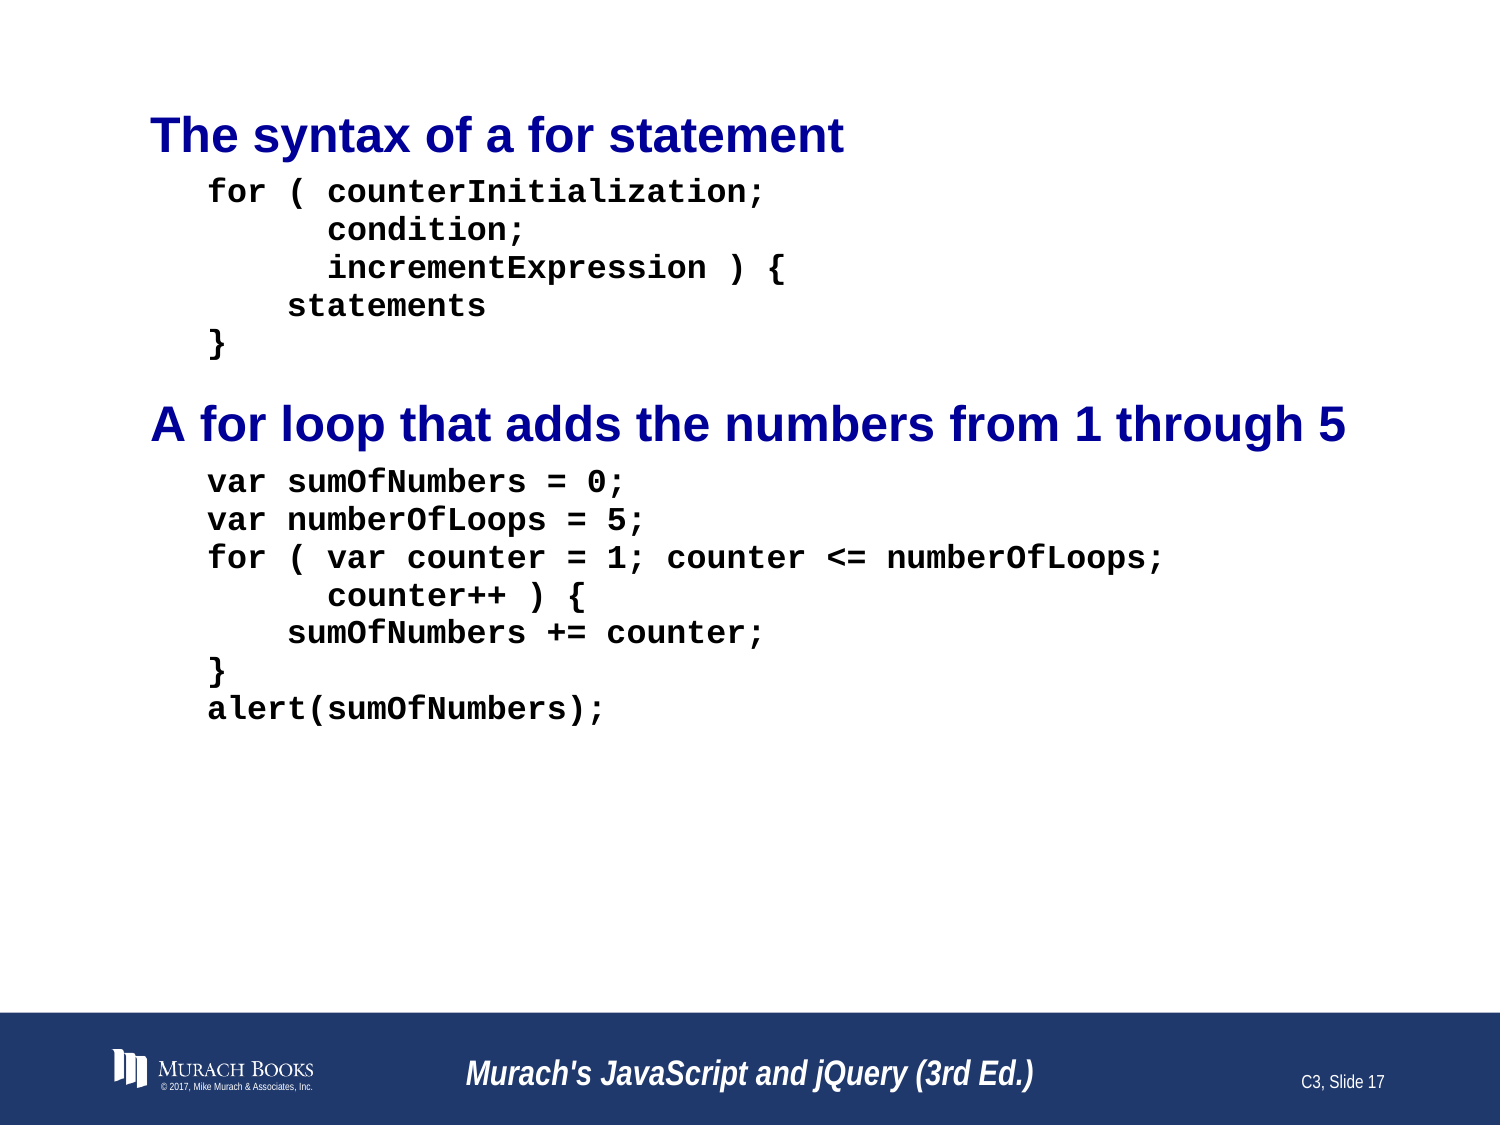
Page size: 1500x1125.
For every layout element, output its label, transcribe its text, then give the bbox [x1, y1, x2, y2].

footer © 2017, Mike Murach & Associates, Inc. [12, 1025, 463, 1100]
slide_number Murach's JavaScript and jQuery (3rd Ed.) [463, 1025, 1050, 1100]
title The syntax of a for statement [150, 102, 1350, 164]
slide_number C3, Slide 17 [1087, 1025, 1400, 1100]
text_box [149, 174, 1350, 730]
